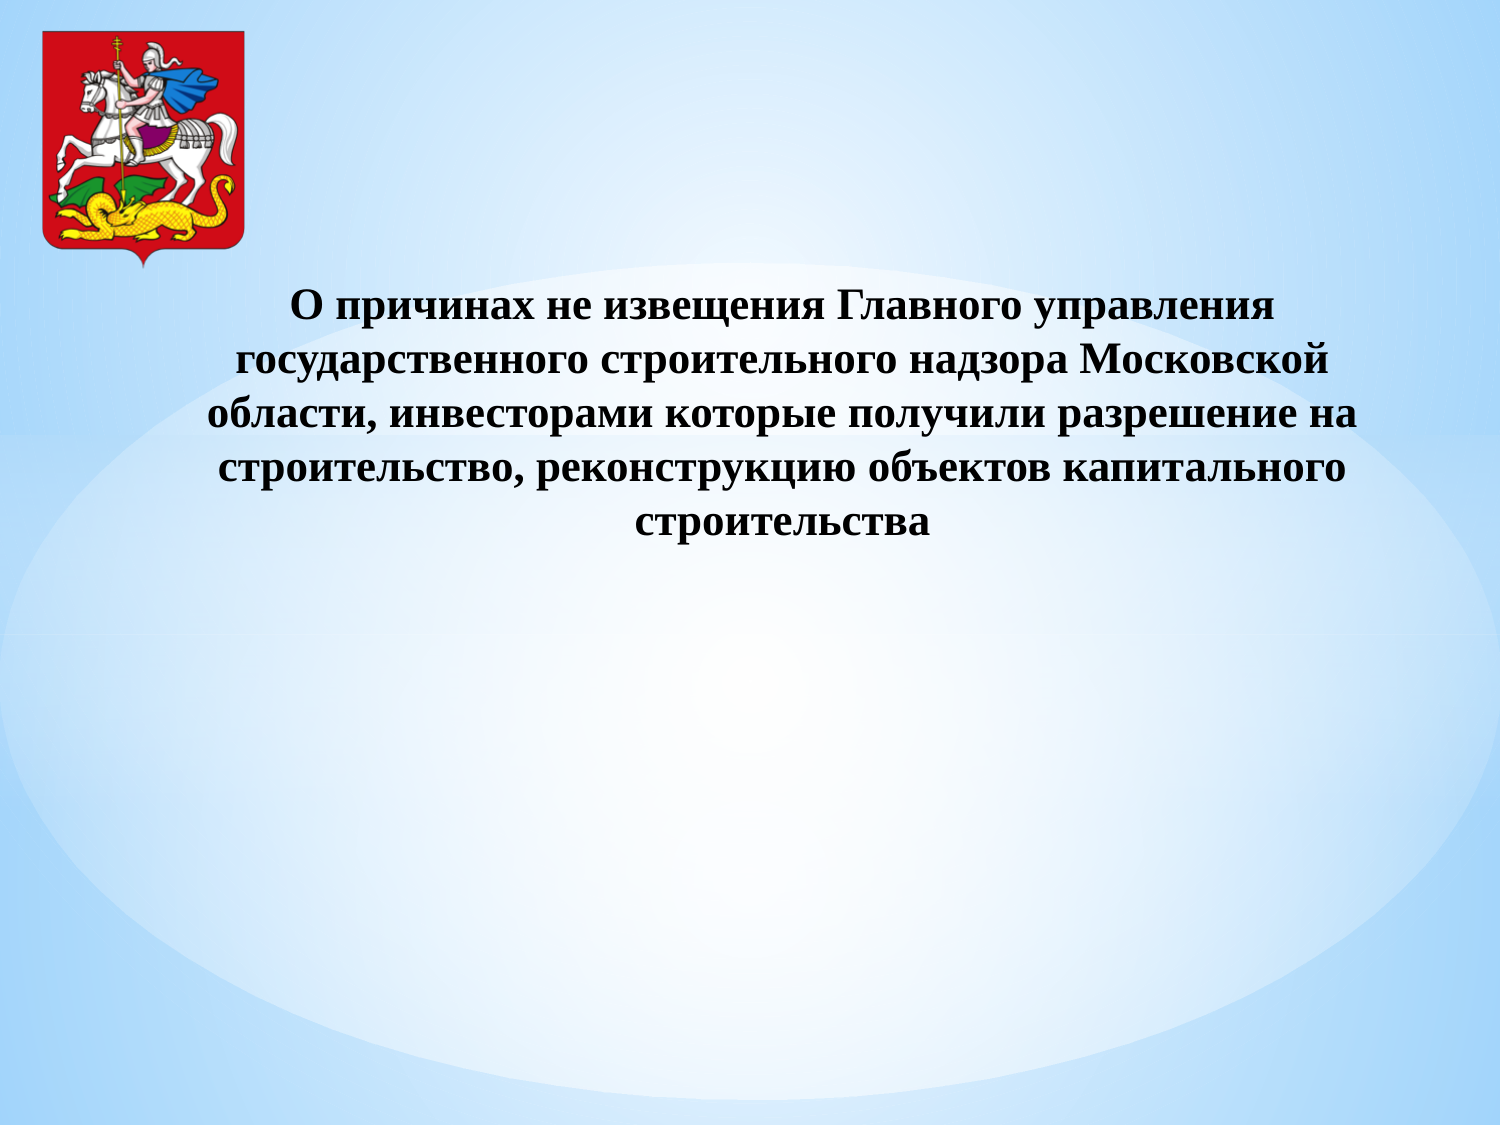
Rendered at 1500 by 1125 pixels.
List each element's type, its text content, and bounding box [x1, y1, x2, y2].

picture [41, 30, 245, 270]
title О причинах не извещения Главного управления государственного строительного надзора Московской области, инвесторами которые получили разрешение на строительство, реконструкцию объектов капитального строительства [123, 267, 1424, 705]
